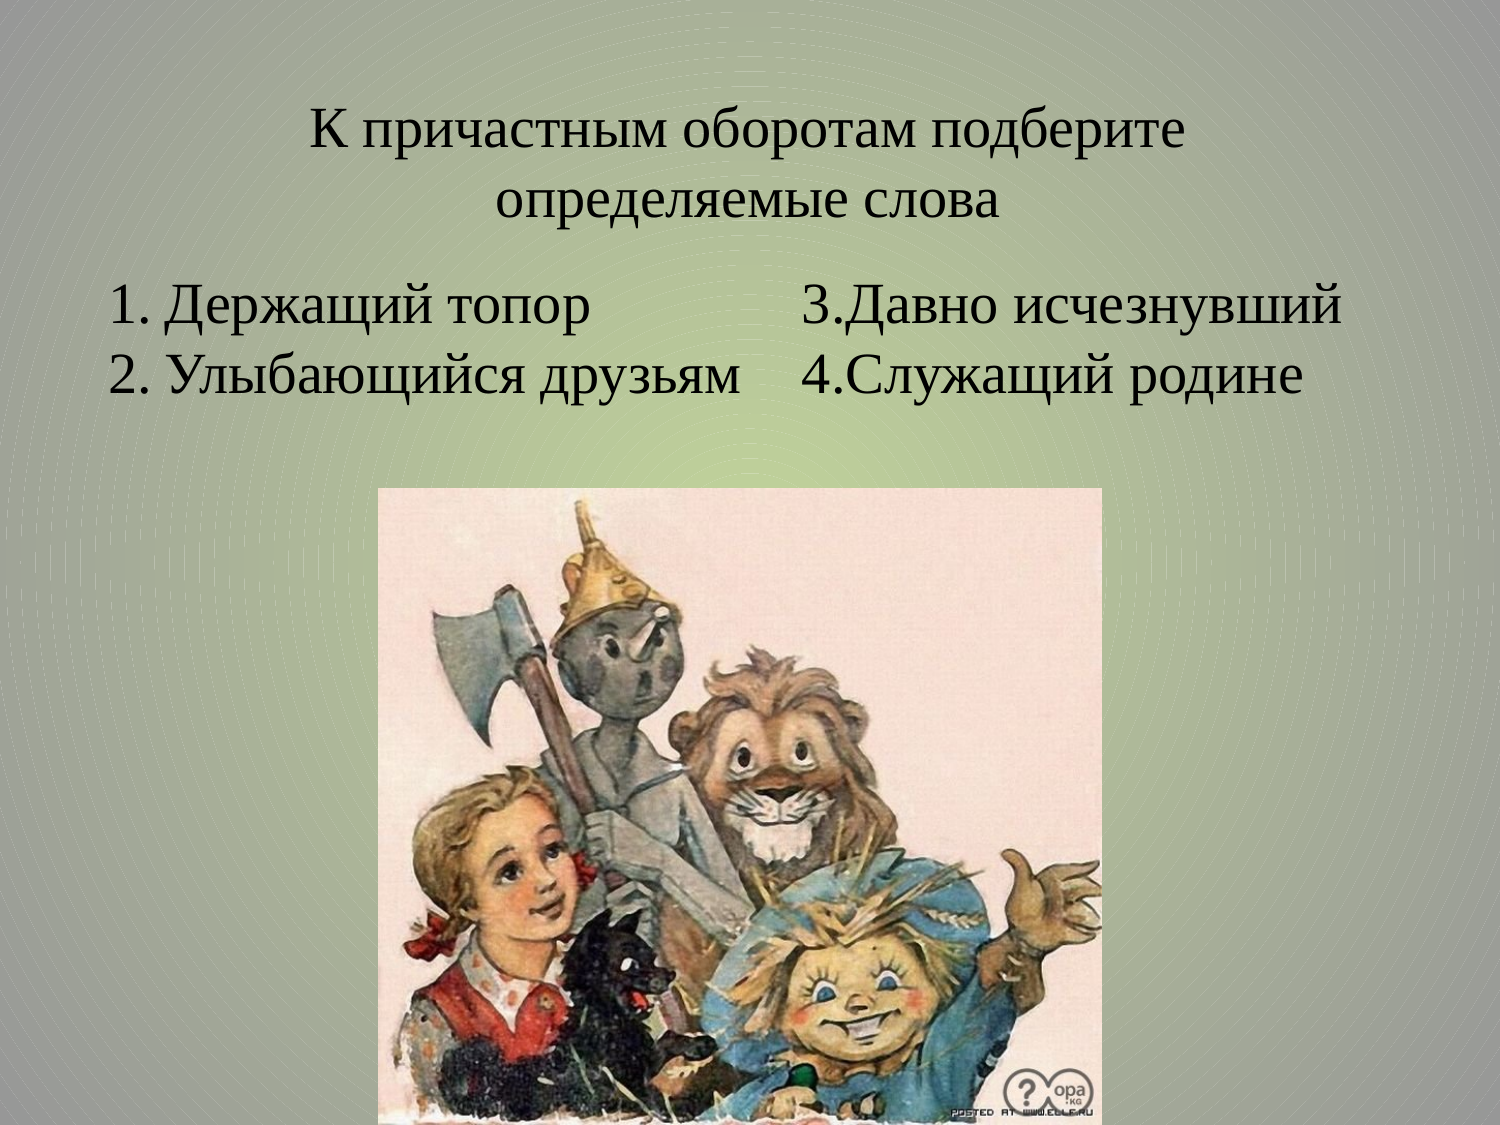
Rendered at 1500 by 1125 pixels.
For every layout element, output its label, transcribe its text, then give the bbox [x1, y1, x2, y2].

text_box К причастным оборотам подберите определяемые слова [257, 81, 1239, 237]
text_box Держащий топор Улыбающийся друзьям Давно исчезнувший Служащий родине [93, 257, 1454, 537]
picture [378, 488, 1102, 1125]
